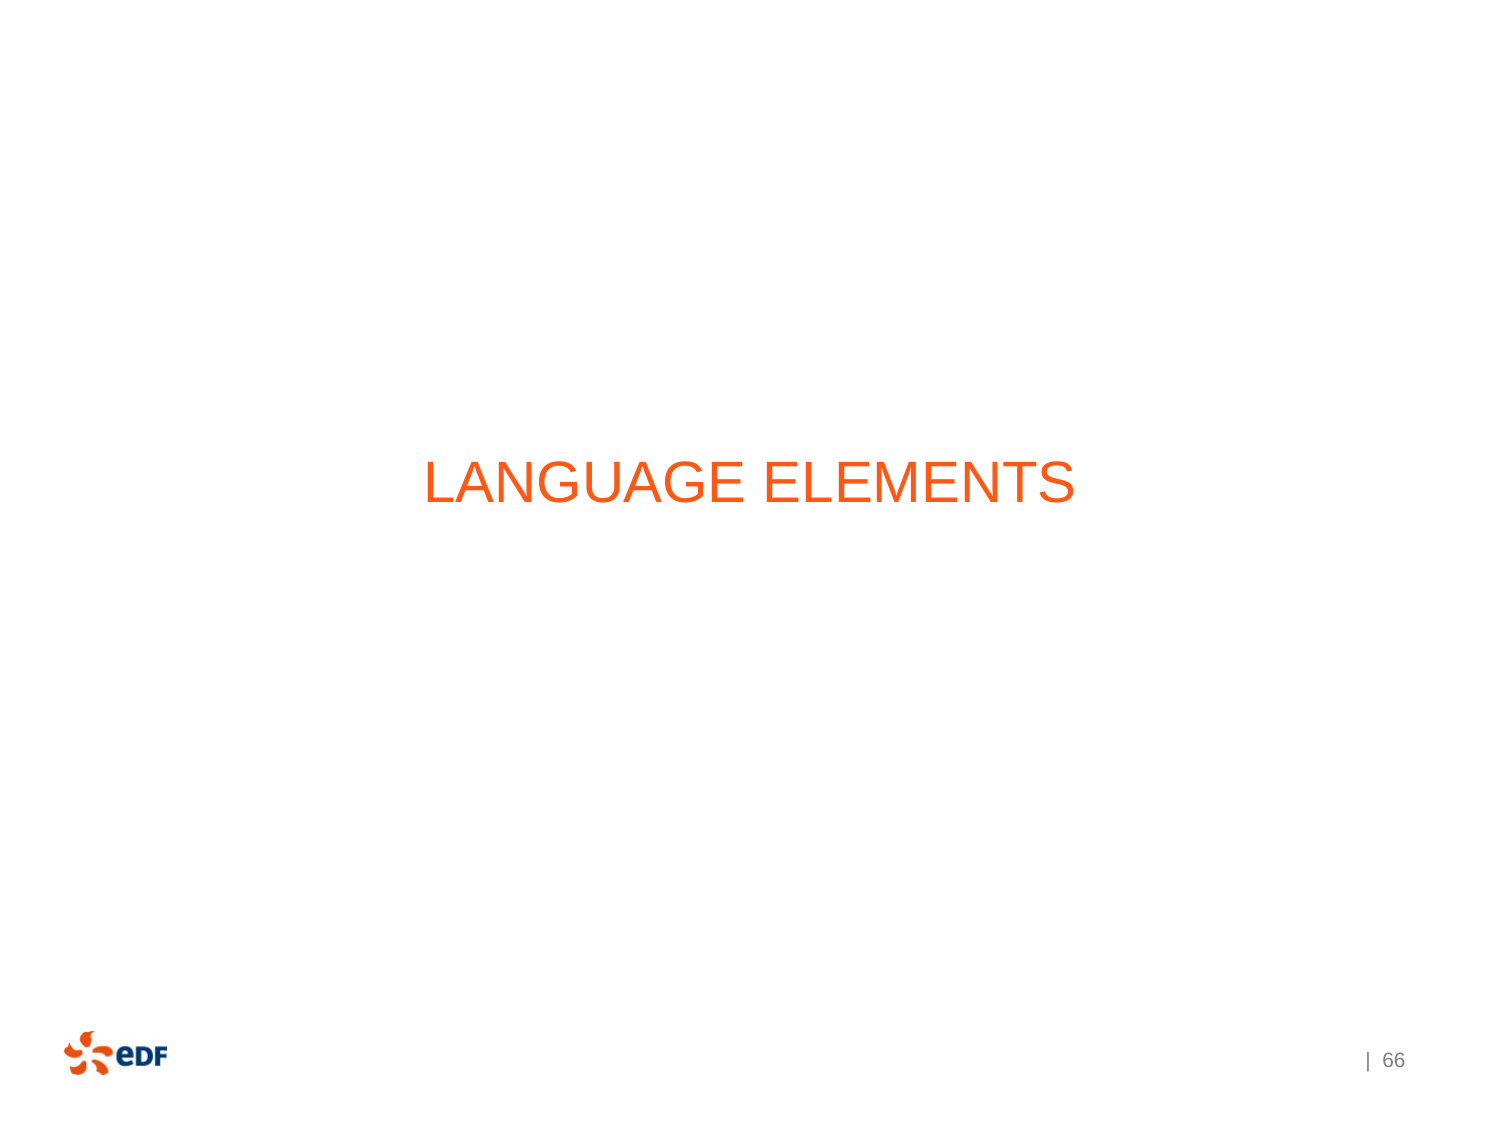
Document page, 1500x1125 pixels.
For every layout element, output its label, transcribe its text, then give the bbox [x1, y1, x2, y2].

picture [64, 1031, 167, 1075]
title Language elements [64, 444, 1436, 584]
